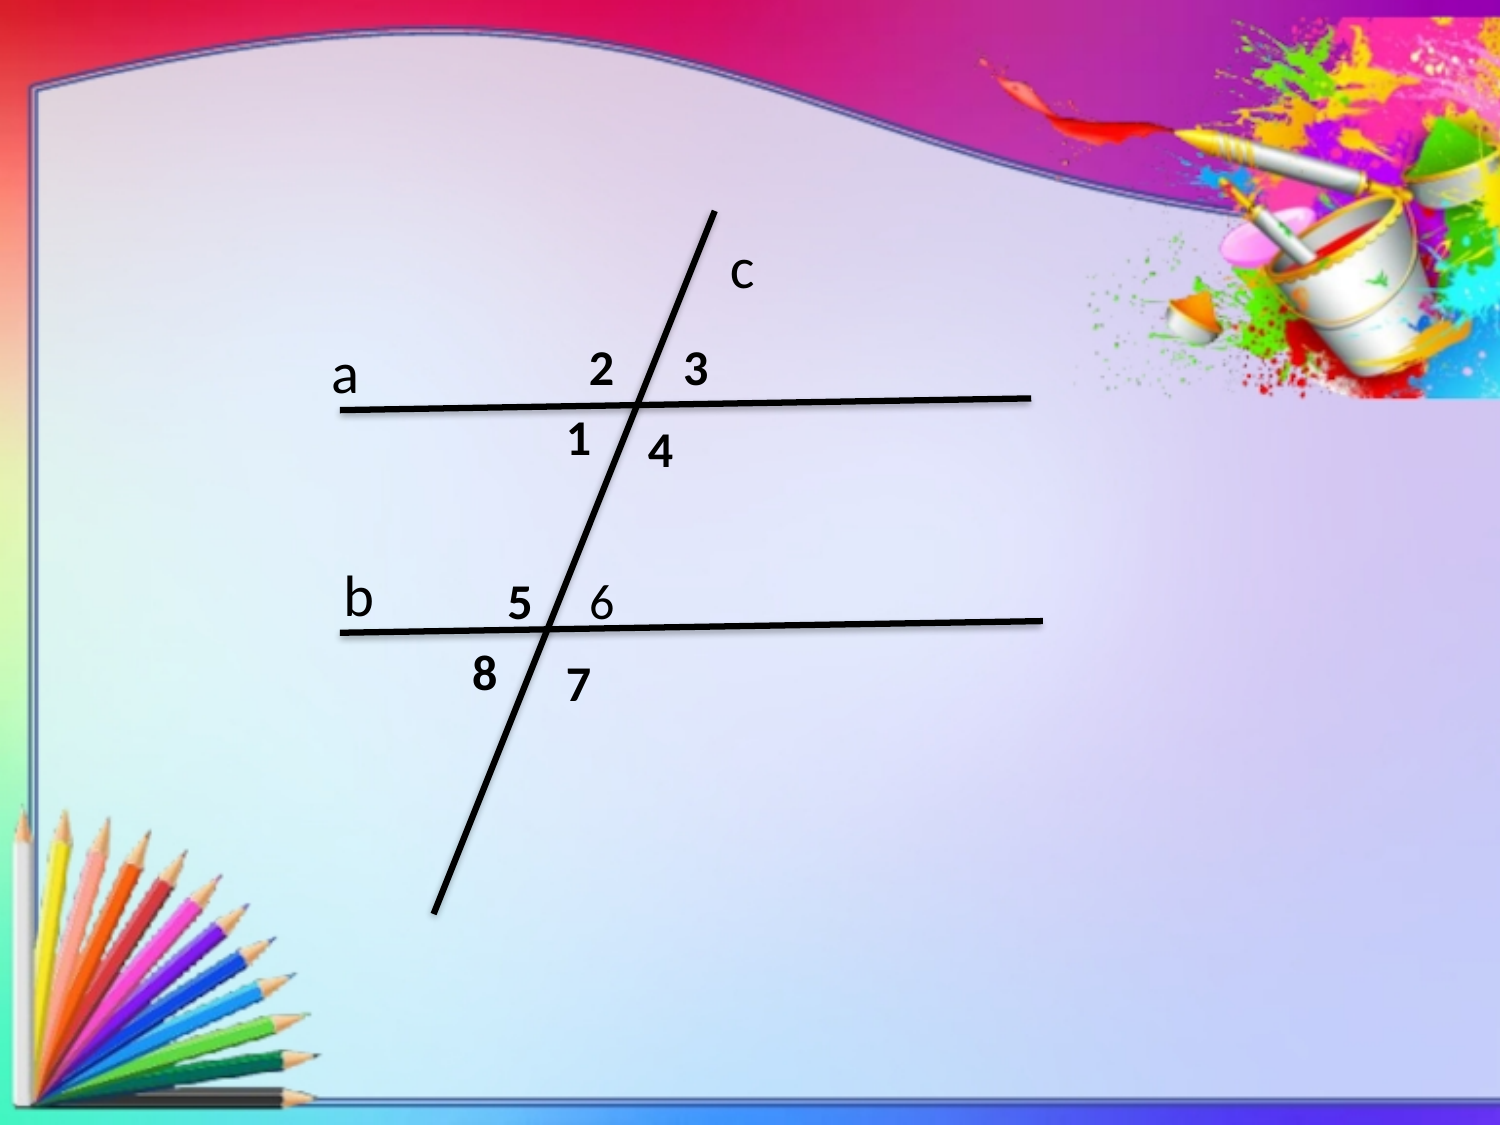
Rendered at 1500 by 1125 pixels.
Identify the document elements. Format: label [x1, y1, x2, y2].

text_box [339, 398, 1032, 411]
text_box [932, 620, 1044, 633]
text_box [222, 421, 926, 704]
picture [0, 0, 1500, 1125]
